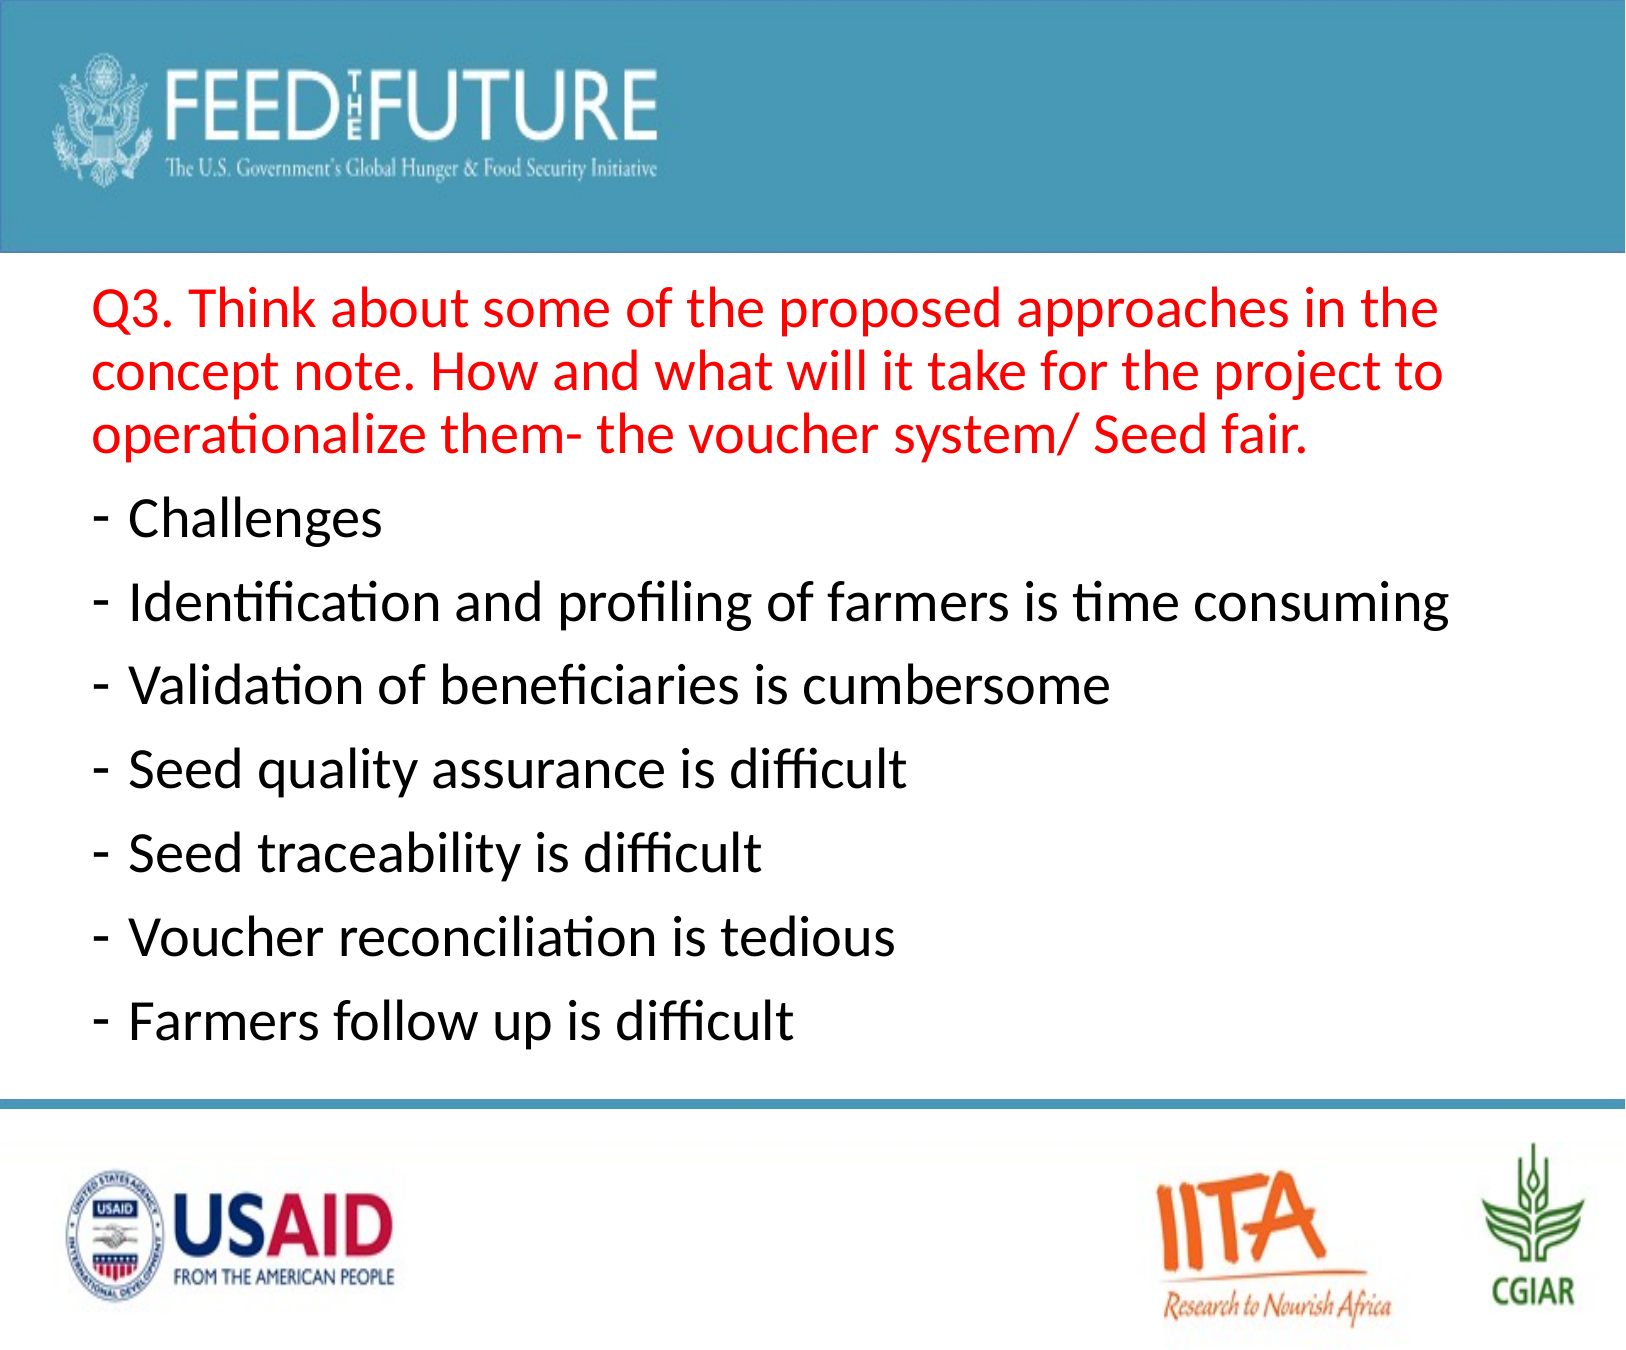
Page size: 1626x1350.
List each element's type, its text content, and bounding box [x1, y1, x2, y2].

list Q3. Think about some of the proposed approaches in the concept note. How and what will it take for the project to operationalize them- the voucher system/ Seed fair. Challenges Identification and profiling of farmers is time consuming Validation of beneficiaries is cumbersome Seed quality assurance is difficult Seed traceability is difficult Voucher reconciliation is tedious Farmers follow up is difficult [74, 268, 1537, 1160]
picture [0, 1142, 1625, 1349]
picture [1537, 1099, 1626, 1109]
picture [0, 1099, 74, 1109]
picture [0, 0, 1626, 253]
